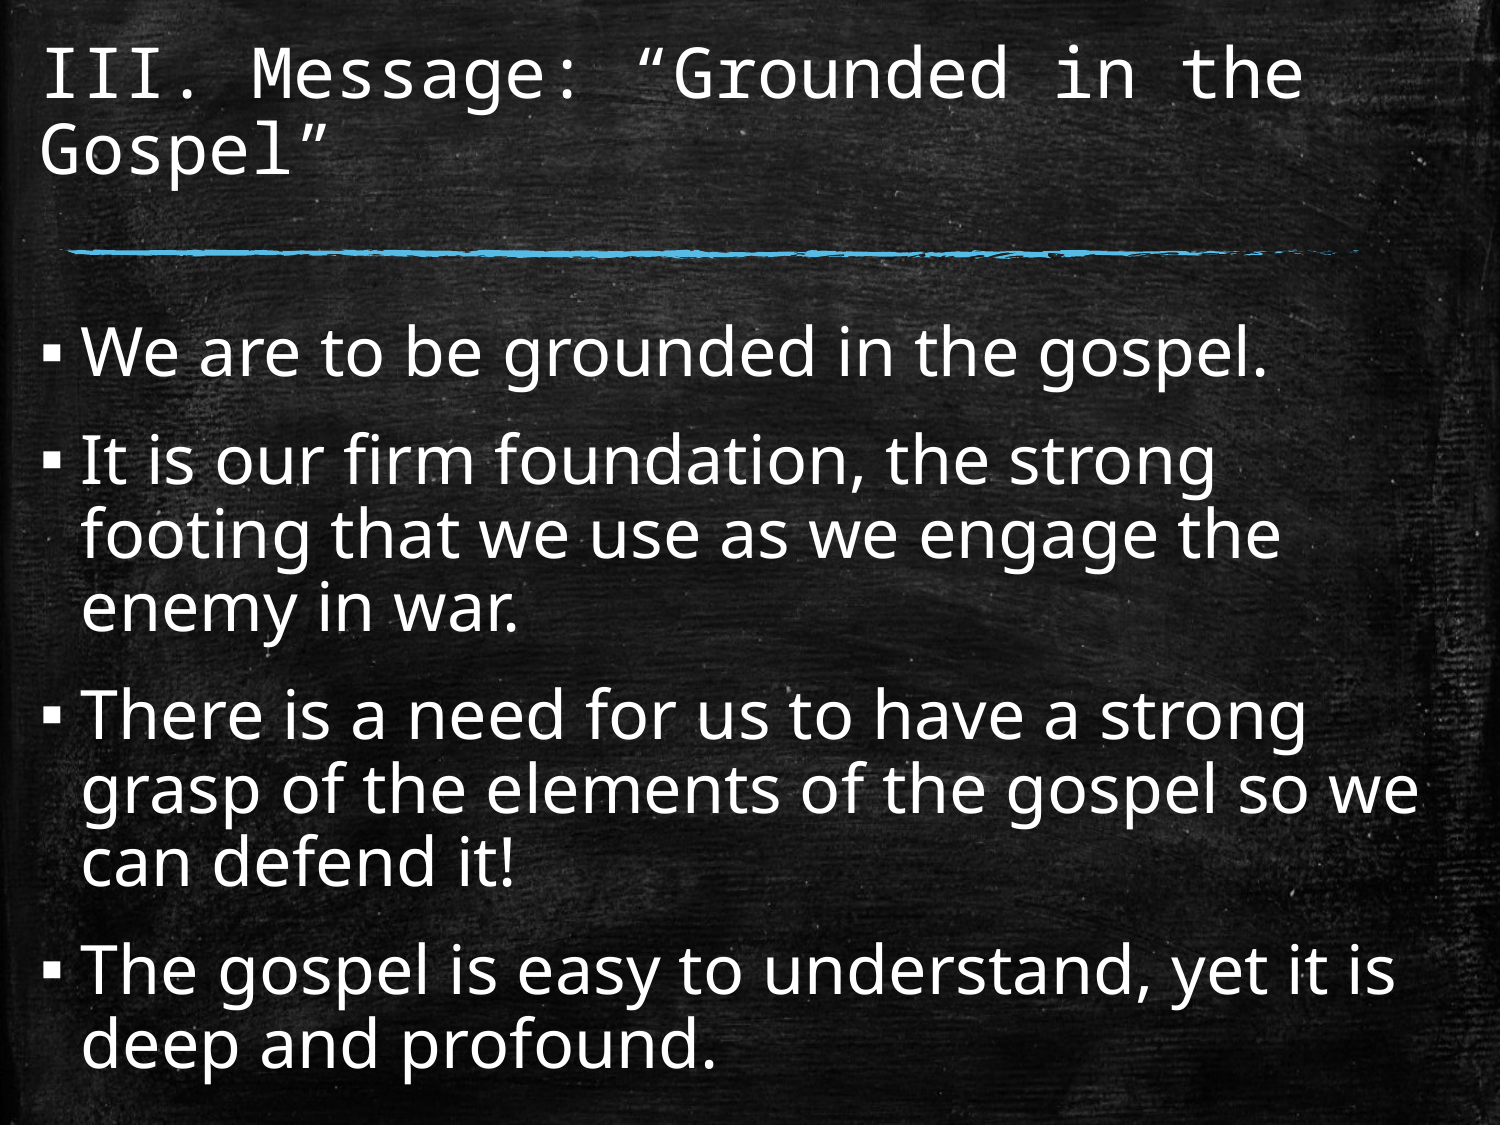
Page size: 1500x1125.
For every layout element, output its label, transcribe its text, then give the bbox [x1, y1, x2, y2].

title III. Message: “Grounded in the Gospel” [24, 29, 1475, 198]
list We are to be grounded in the gospel. It is our firm foundation, the strong footing that we use as we engage the enemy in war. There is a need for us to have a strong grasp of the elements of the gospel so we can defend it! The gospel is easy to understand, yet it is deep and profound. [24, 310, 1475, 1096]
